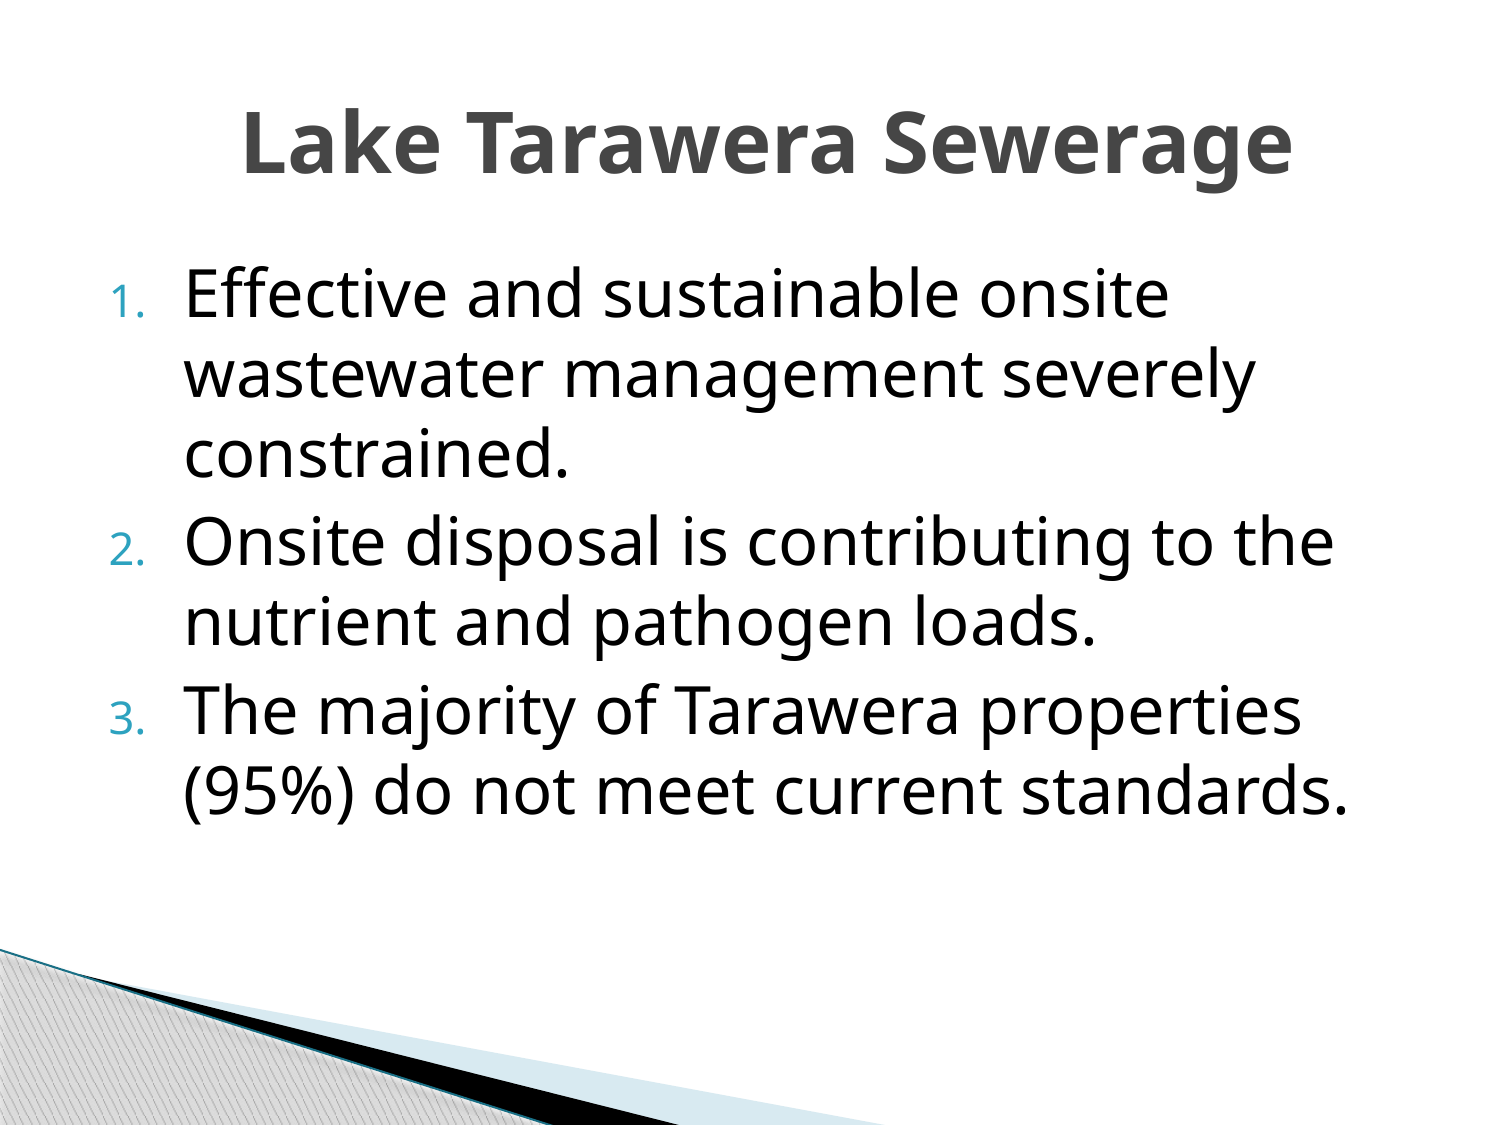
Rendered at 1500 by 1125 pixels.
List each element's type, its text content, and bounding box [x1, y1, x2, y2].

list Effective and sustainable onsite wastewater management severely constrained. Onsite disposal is contributing to the nutrient and pathogen loads. The majority of Tarawera properties (95%) do not meet current standards. [75, 243, 1425, 1125]
title Lake Tarawera Sewerage [75, 45, 1425, 233]
